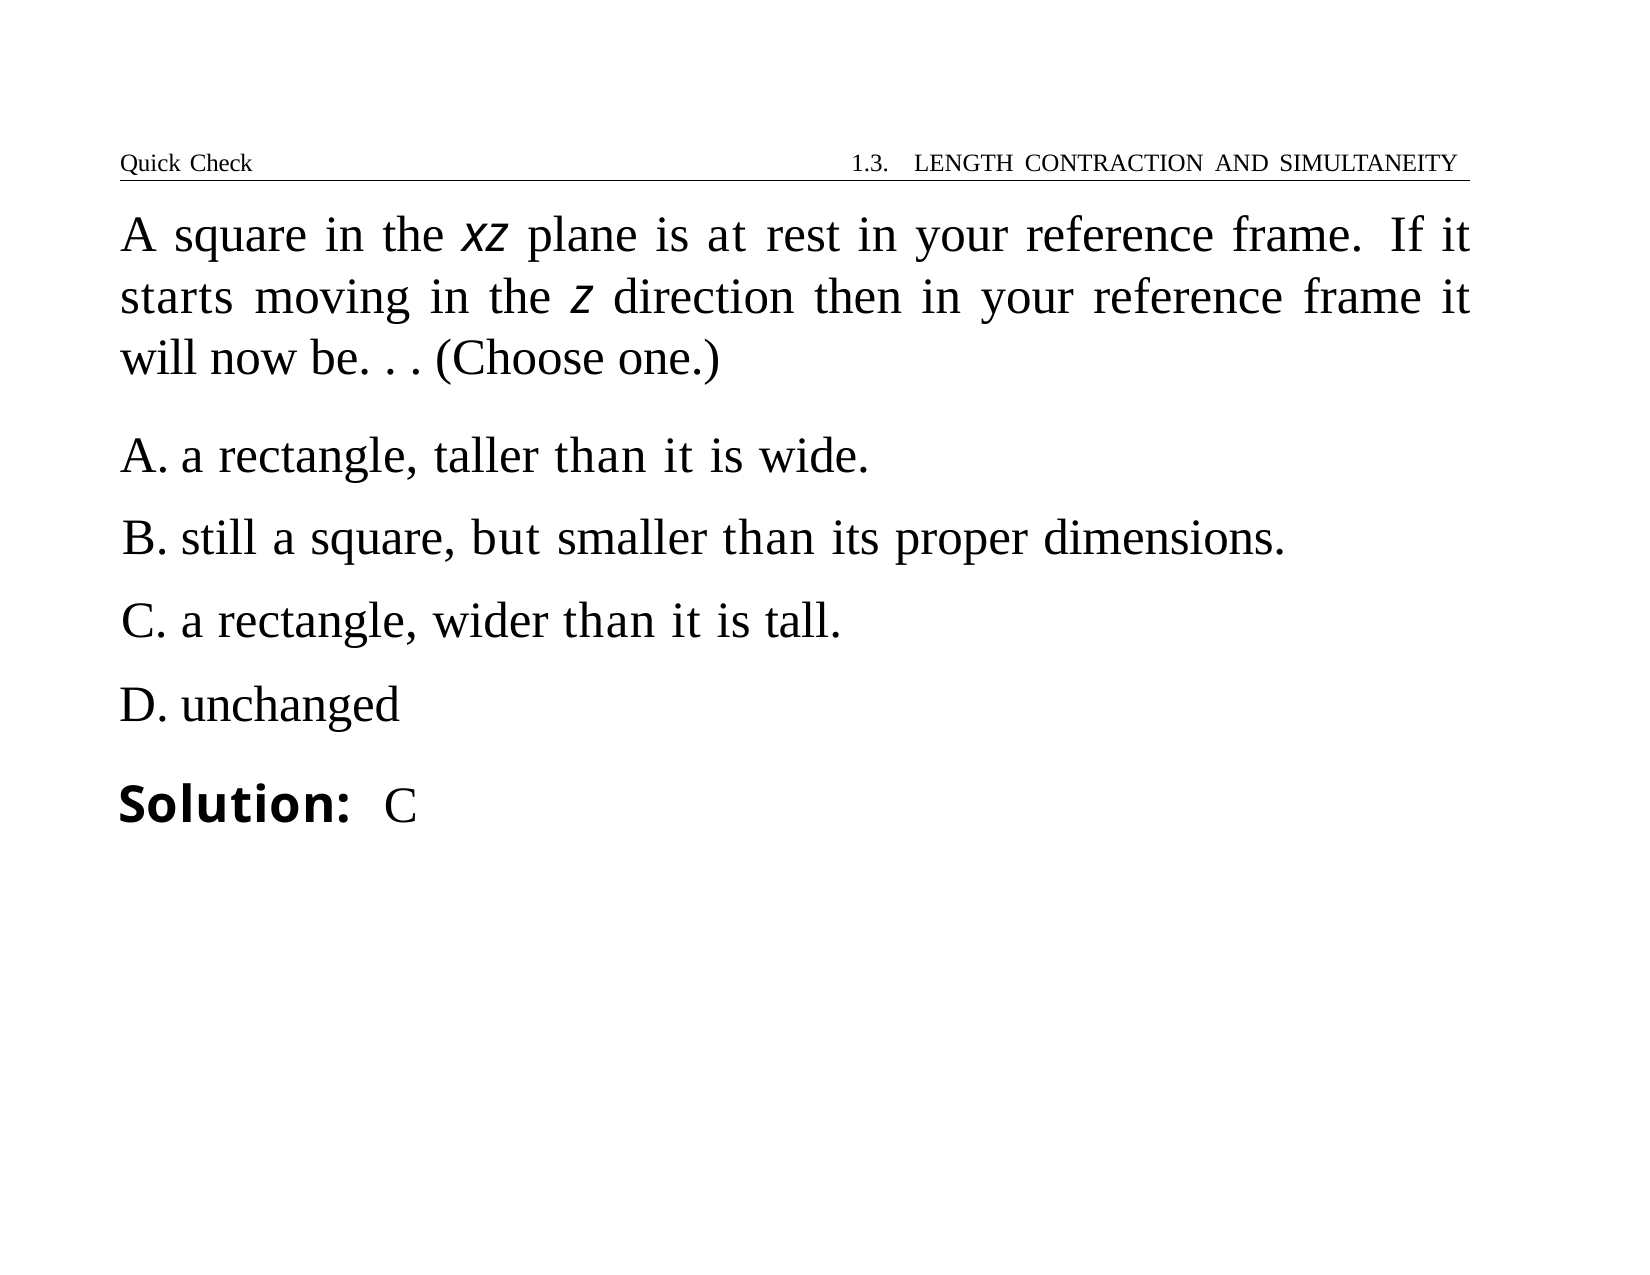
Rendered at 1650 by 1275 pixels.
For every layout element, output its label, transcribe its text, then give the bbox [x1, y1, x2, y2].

text_box Quick Check 1.3. LENGTH CONTRACTION AND SIMULTANEITY [117, 144, 1473, 176]
text_box a rectangle, taller than it is wide. still a square, but smaller than its proper dimensions. a rectangle, wider than it is tall. unchanged Solution: C [116, 397, 1291, 833]
title A square in the xz plane is at rest in your reference frame. If it starts moving in the z direction then in your reference frame it will now be. . . (Choose one.) [117, 198, 1473, 413]
